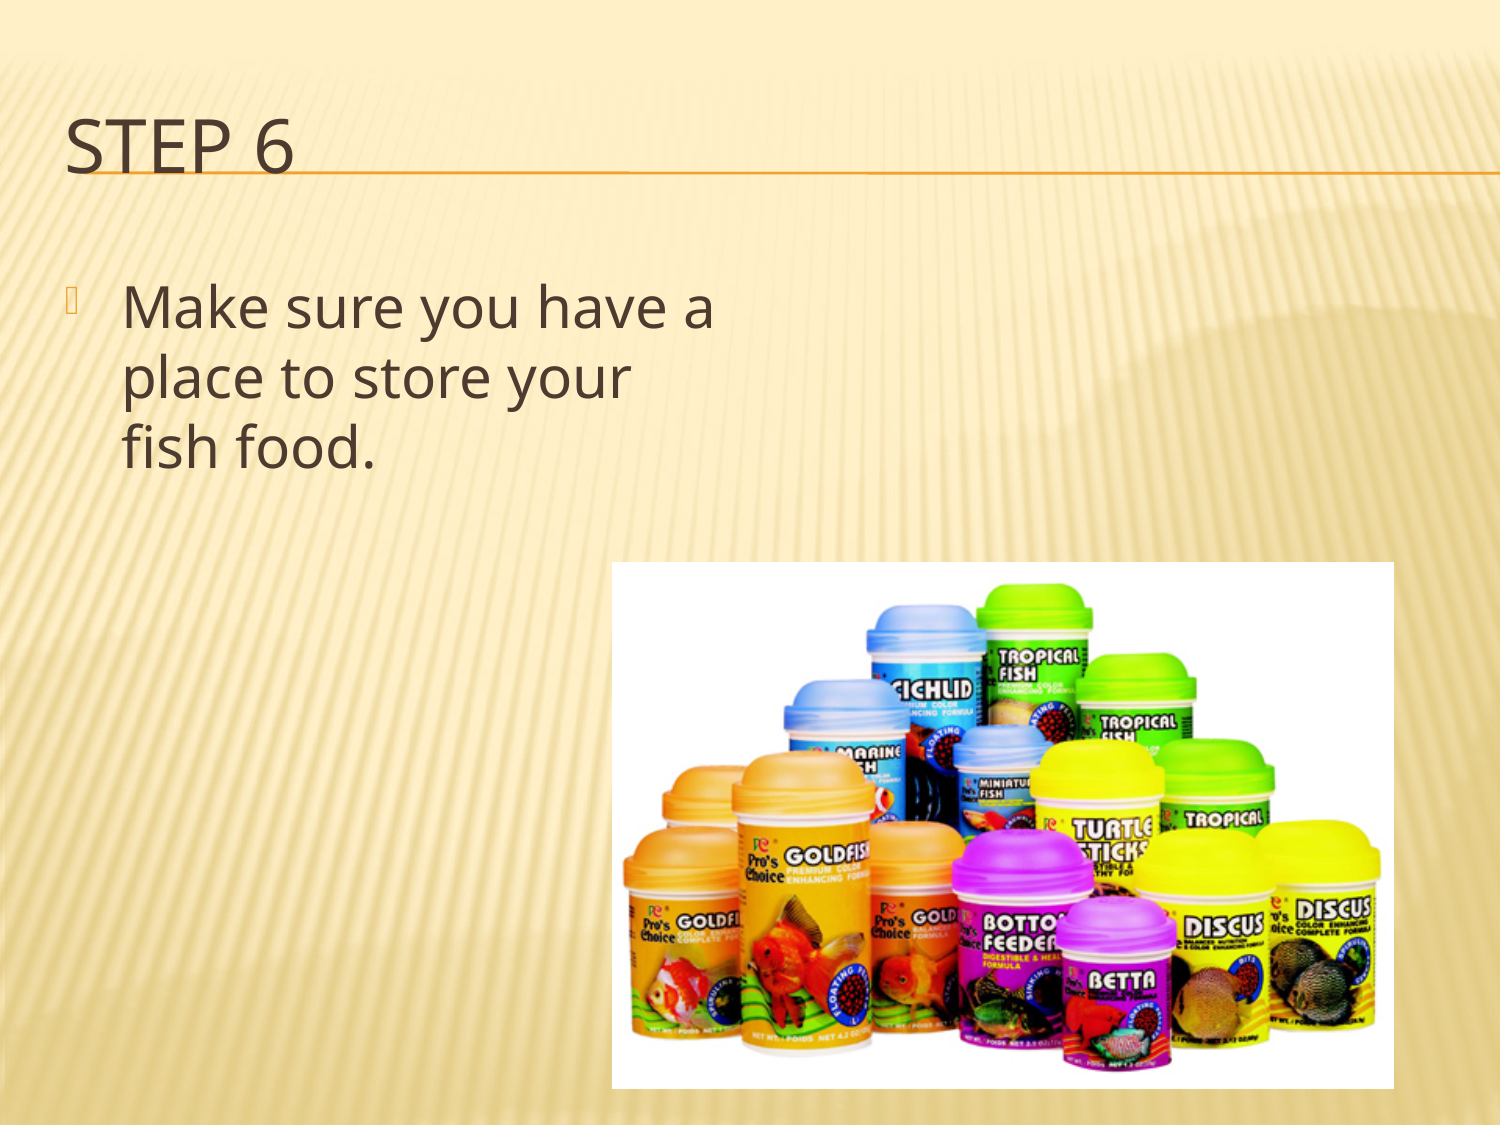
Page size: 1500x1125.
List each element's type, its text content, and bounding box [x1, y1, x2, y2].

picture [612, 562, 1395, 1090]
title Step 6 [49, 75, 1475, 213]
list Make sure you have a place to store your fish food. [50, 262, 738, 1038]
